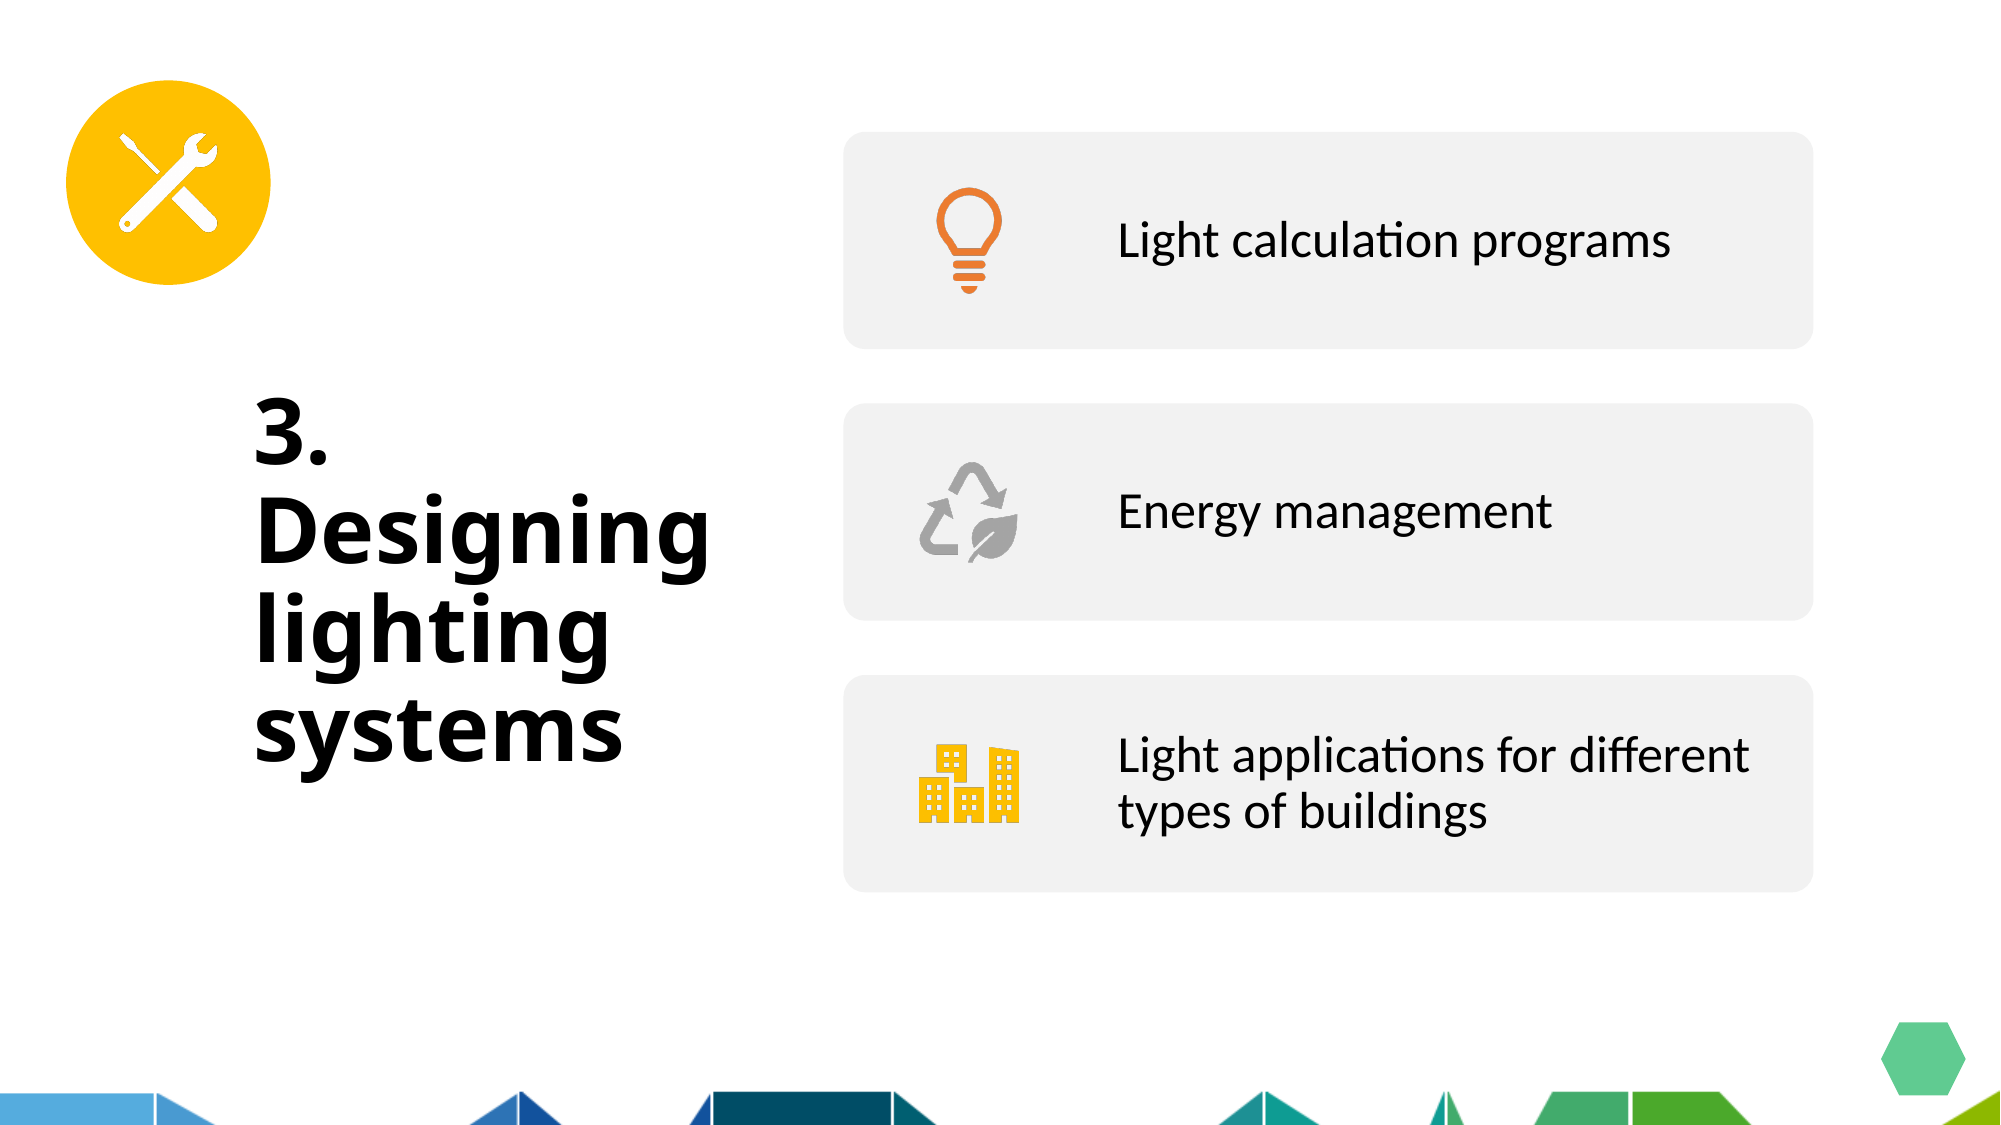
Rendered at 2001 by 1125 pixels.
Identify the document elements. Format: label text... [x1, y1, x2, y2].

text_box [109, 123, 227, 242]
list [843, 131, 1814, 893]
text_box [66, 80, 271, 285]
picture [0, 1086, 2000, 1125]
title 3. Designing lighting systems [238, 377, 775, 817]
